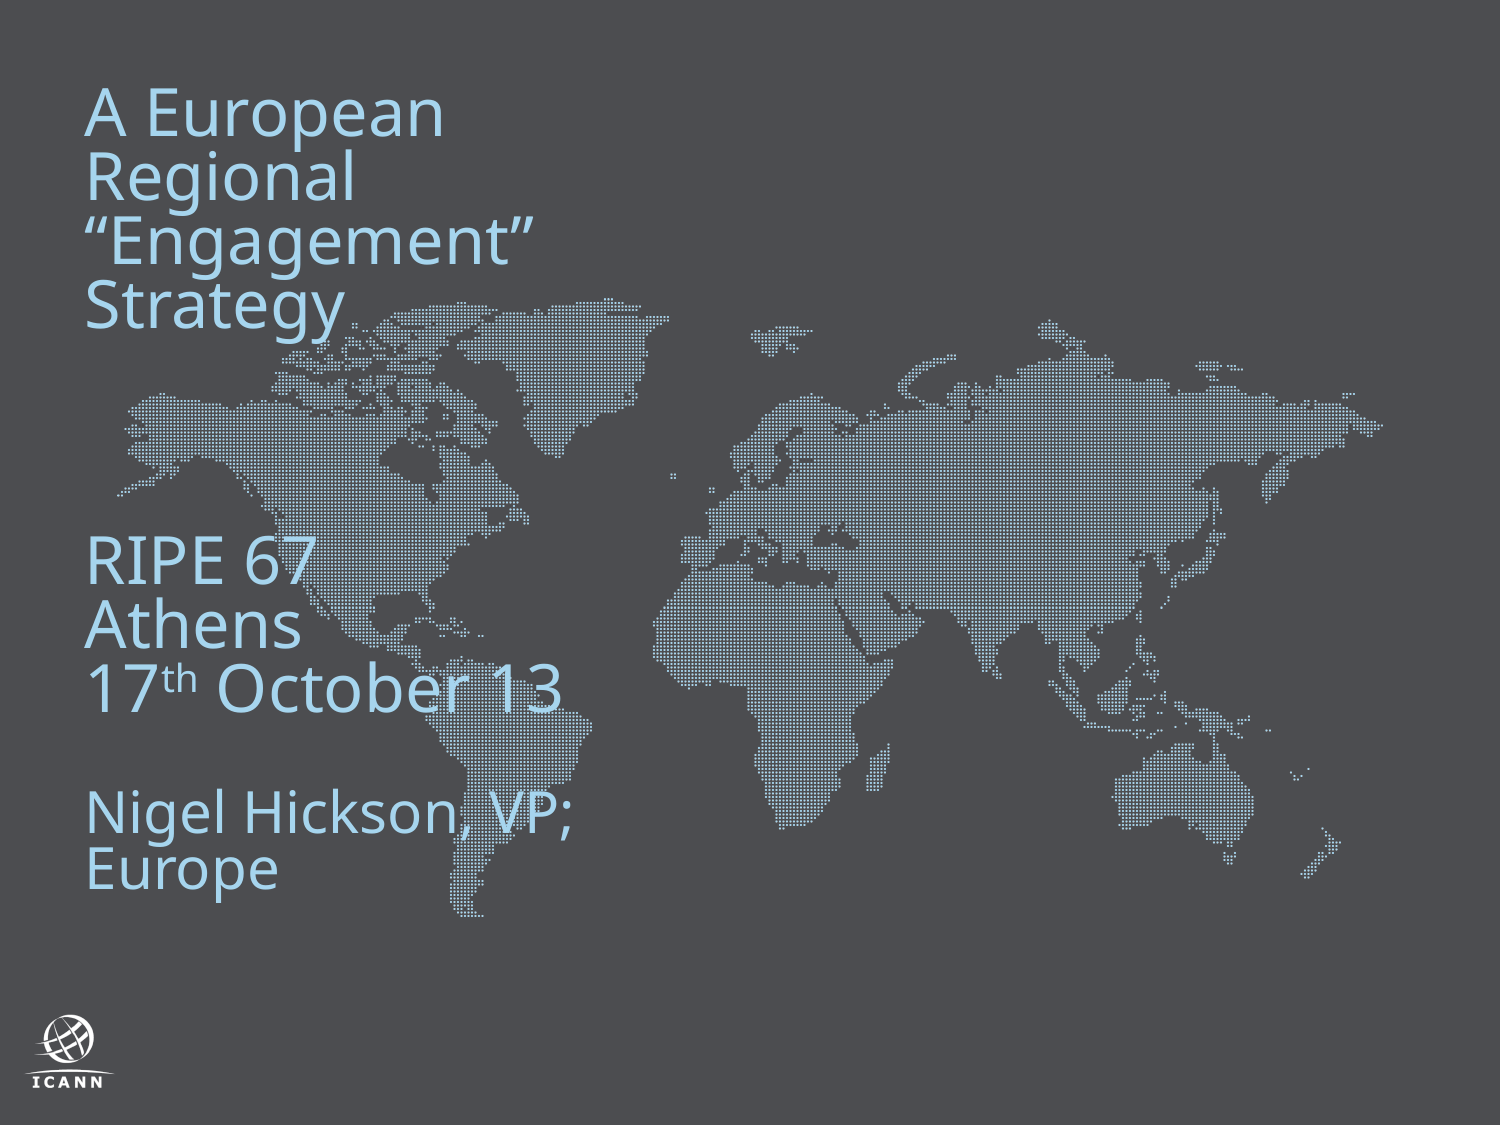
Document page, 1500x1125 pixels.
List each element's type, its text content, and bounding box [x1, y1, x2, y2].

title A European Regional “Engagement” Strategy RIPE 67 Athens 17th October 13 Nigel Hickson, VP; Europe [69, 78, 650, 386]
picture [21, 1012, 126, 1090]
picture [117, 298, 1383, 917]
